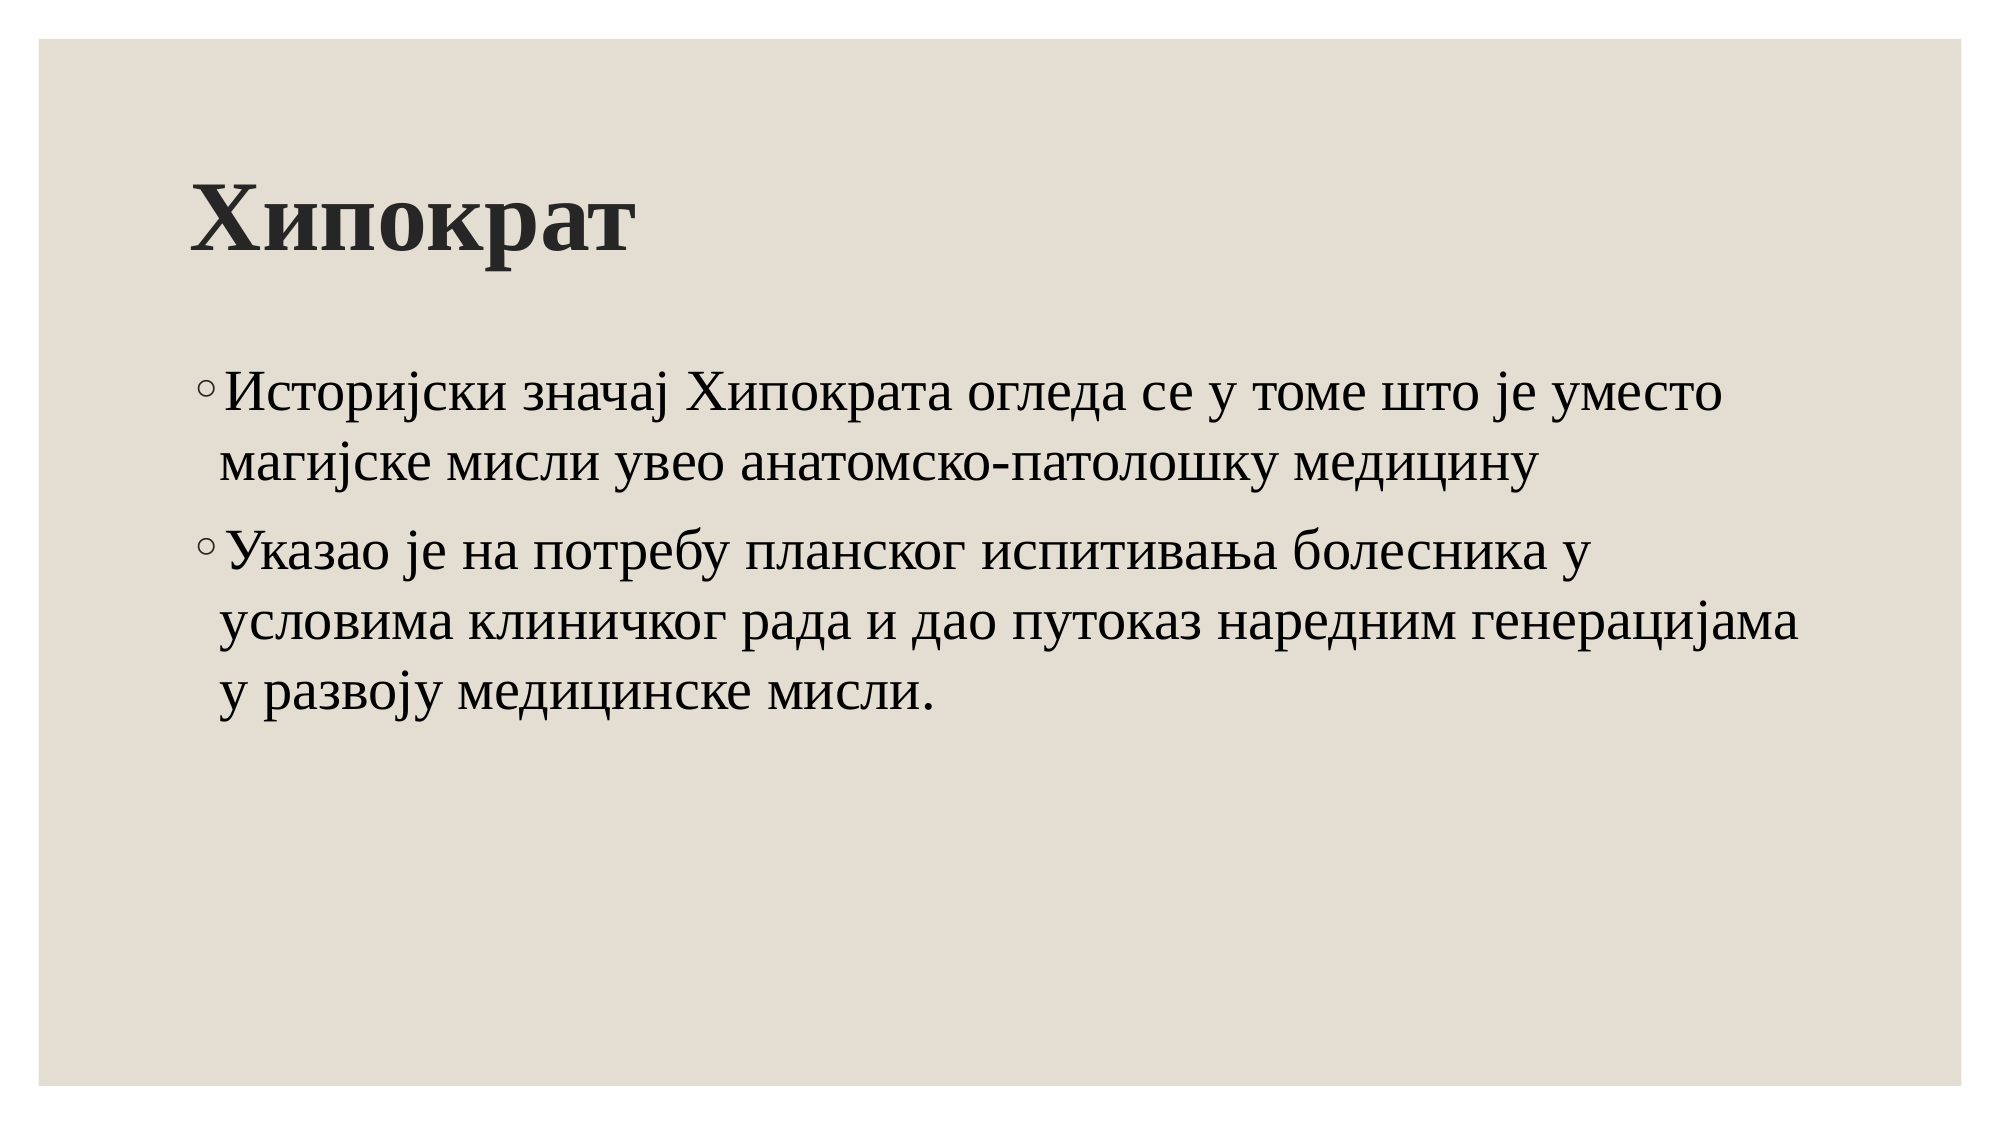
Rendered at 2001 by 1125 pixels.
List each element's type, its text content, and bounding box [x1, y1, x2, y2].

list Историјски значај Хипократа огледа се у томе што је уместо магијске мисли увео анатомско-патолошку медицину Указао је на потребу планског испитивања болесника у условима клиничког рада и дао путоказ наредним генерацијама у развоју медицинске мисли. [174, 345, 1825, 990]
title Хипократ [174, 105, 1825, 331]
